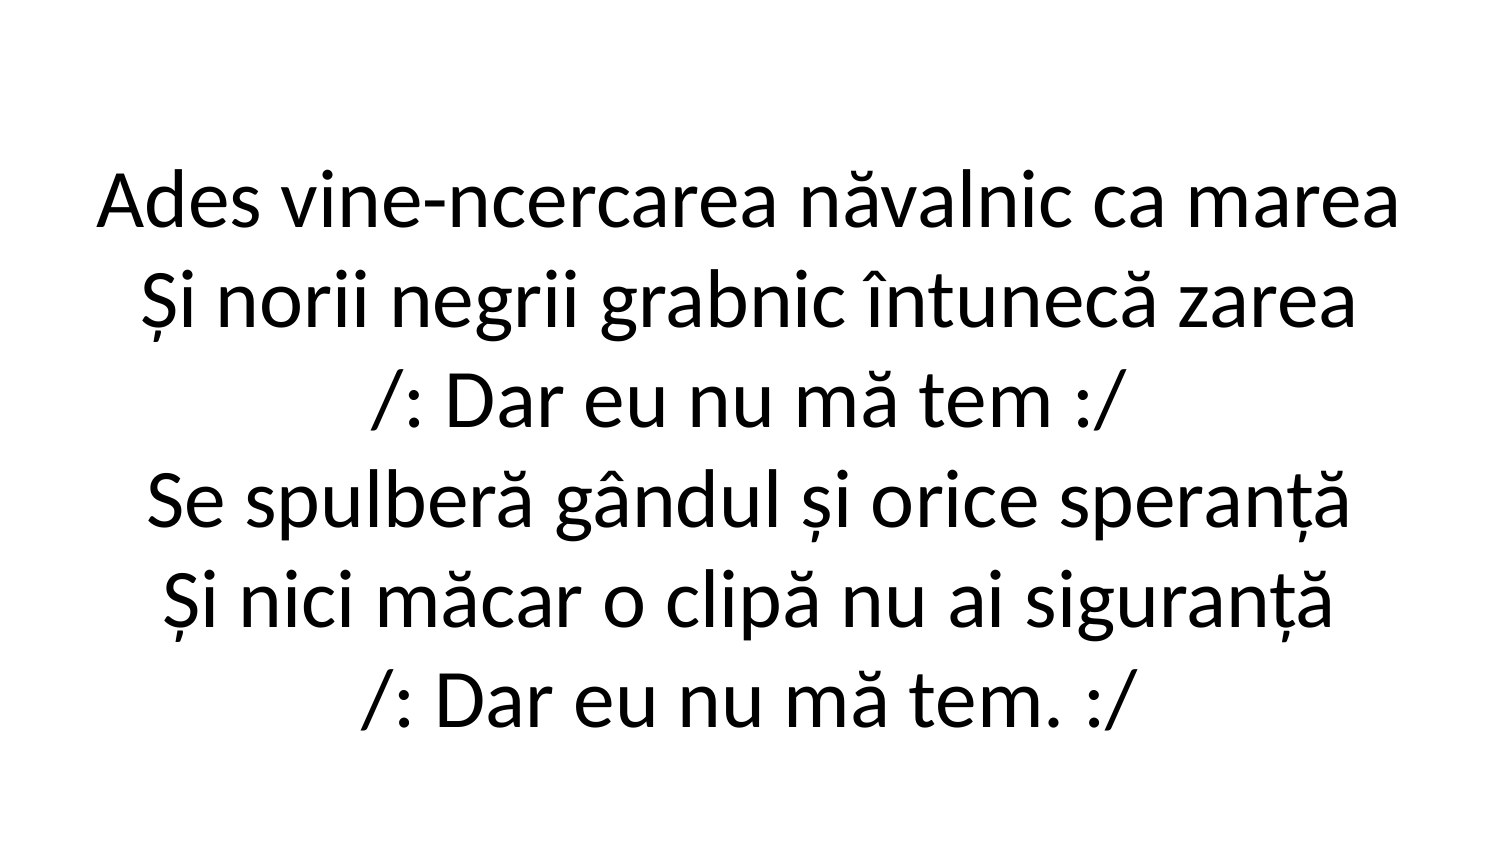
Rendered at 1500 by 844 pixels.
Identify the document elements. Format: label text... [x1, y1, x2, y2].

text_box Ades vine-ncercarea năvalnic ca marea Și norii negrii grabnic întunecă zarea /: Dar eu nu mă tem :/ Se spulberă gândul și orice speranță Și nici măcar o clipă nu ai siguranță /: Dar eu nu mă tem. :/ [81, 92, 1419, 752]
